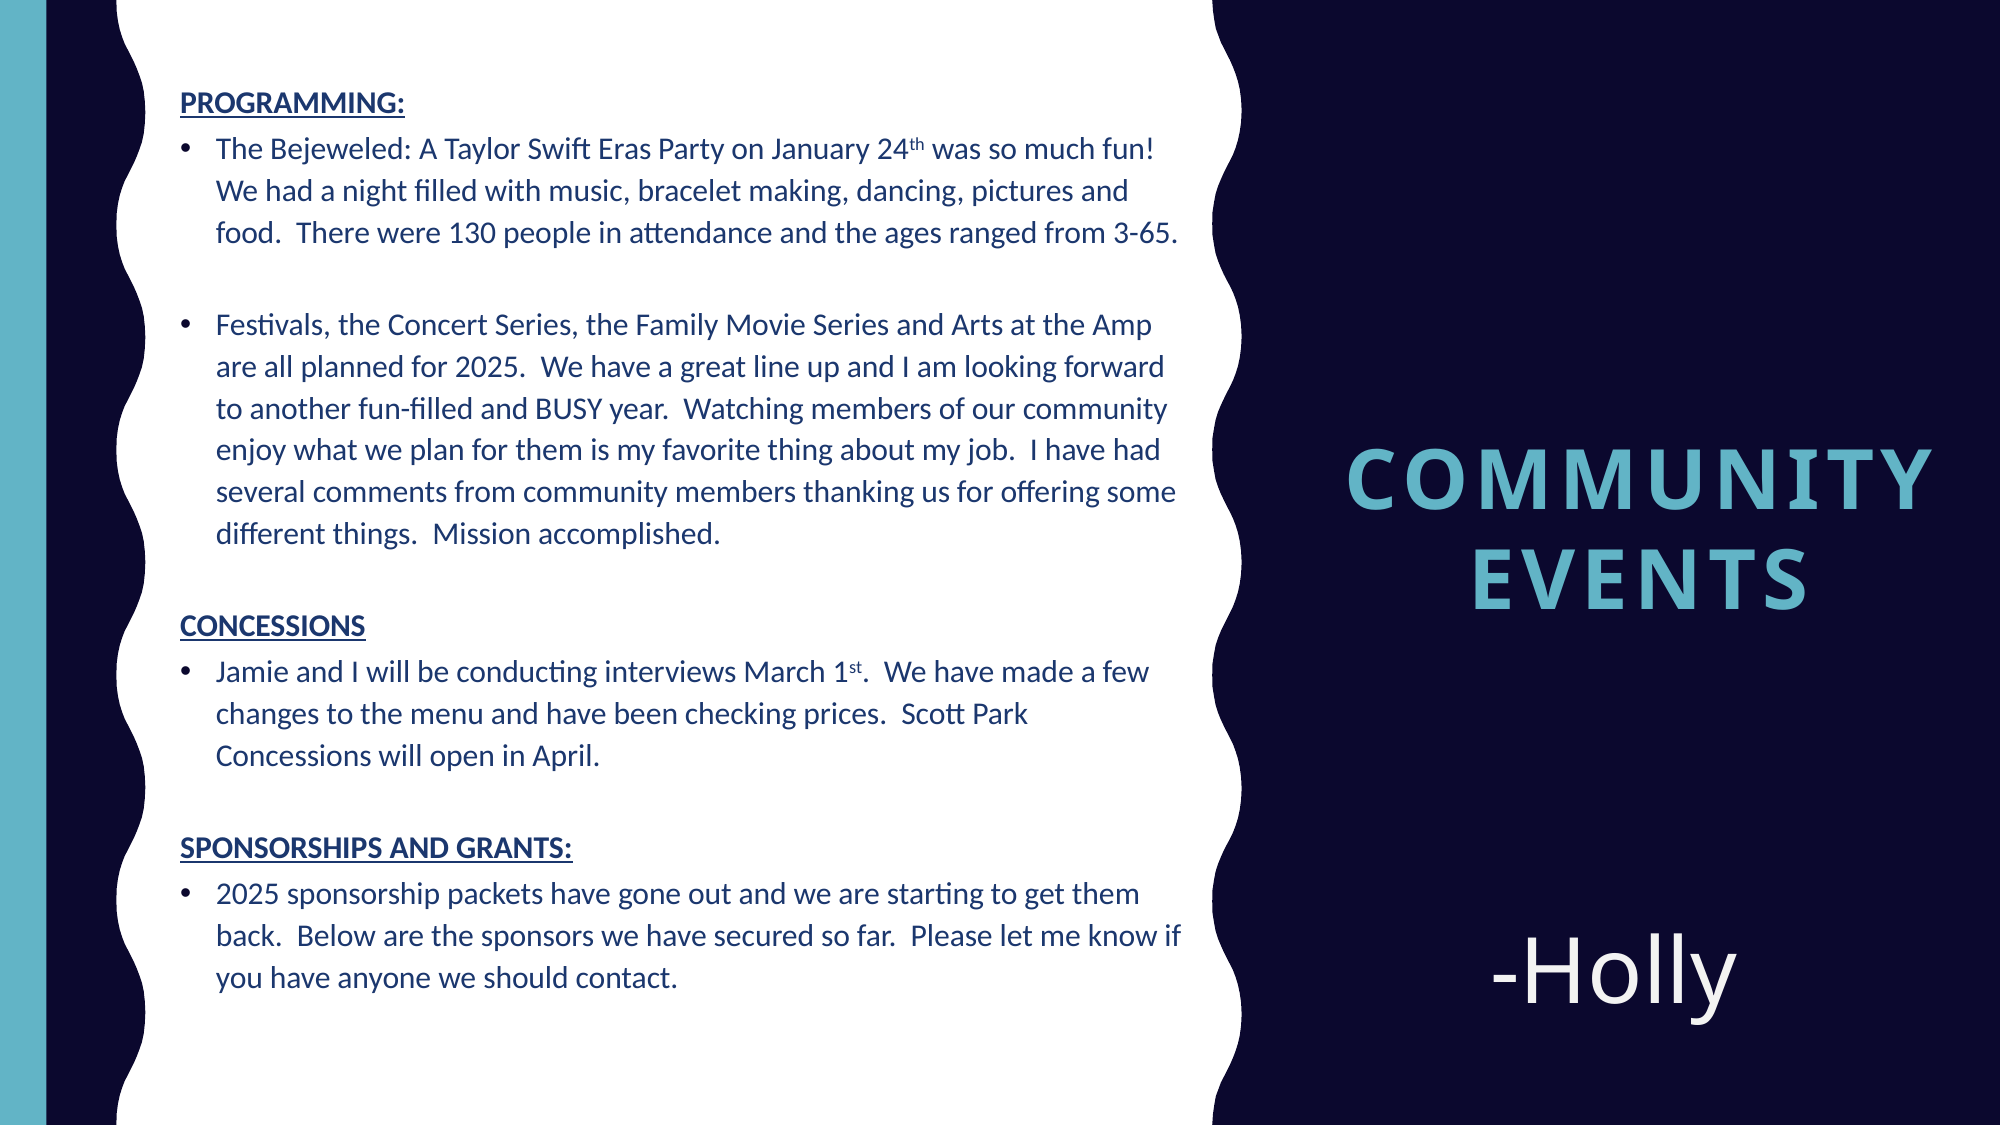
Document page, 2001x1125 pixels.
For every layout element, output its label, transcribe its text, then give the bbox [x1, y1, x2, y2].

list PROGRAMMING: The Bejeweled: A Taylor Swift Eras Party on January 24th was so much fun! We had a night filled with music, bracelet making, dancing, pictures and food. There were 130 people in attendance and the ages ranged from 3-65. Festivals, the Concert Series, the Family Movie Series and Arts at the Amp are all planned for 2025. We have a great line up and I am looking forward to another fun-filled and BUSY year. Watching members of our community enjoy what we plan for them is my favorite thing about my job. I have had several comments from community members thanking us for offering some different things. Mission accomplished. CONCESSIONS Jamie and I will be conducting interviews March 1st. We have made a few changes to the menu and have been checking prices. Scott Park Concessions will open in April. SPONSORSHIPS AND GRANTS: 2025 sponsorship packets have gone out and we are starting to get them back. Below are the sponsors we have secured so far. Please let me know if you have anyone we should contact. [165, 71, 1203, 1026]
title Community events [1227, 537, 2000, 734]
list -Holly [1475, 882, 1983, 1125]
